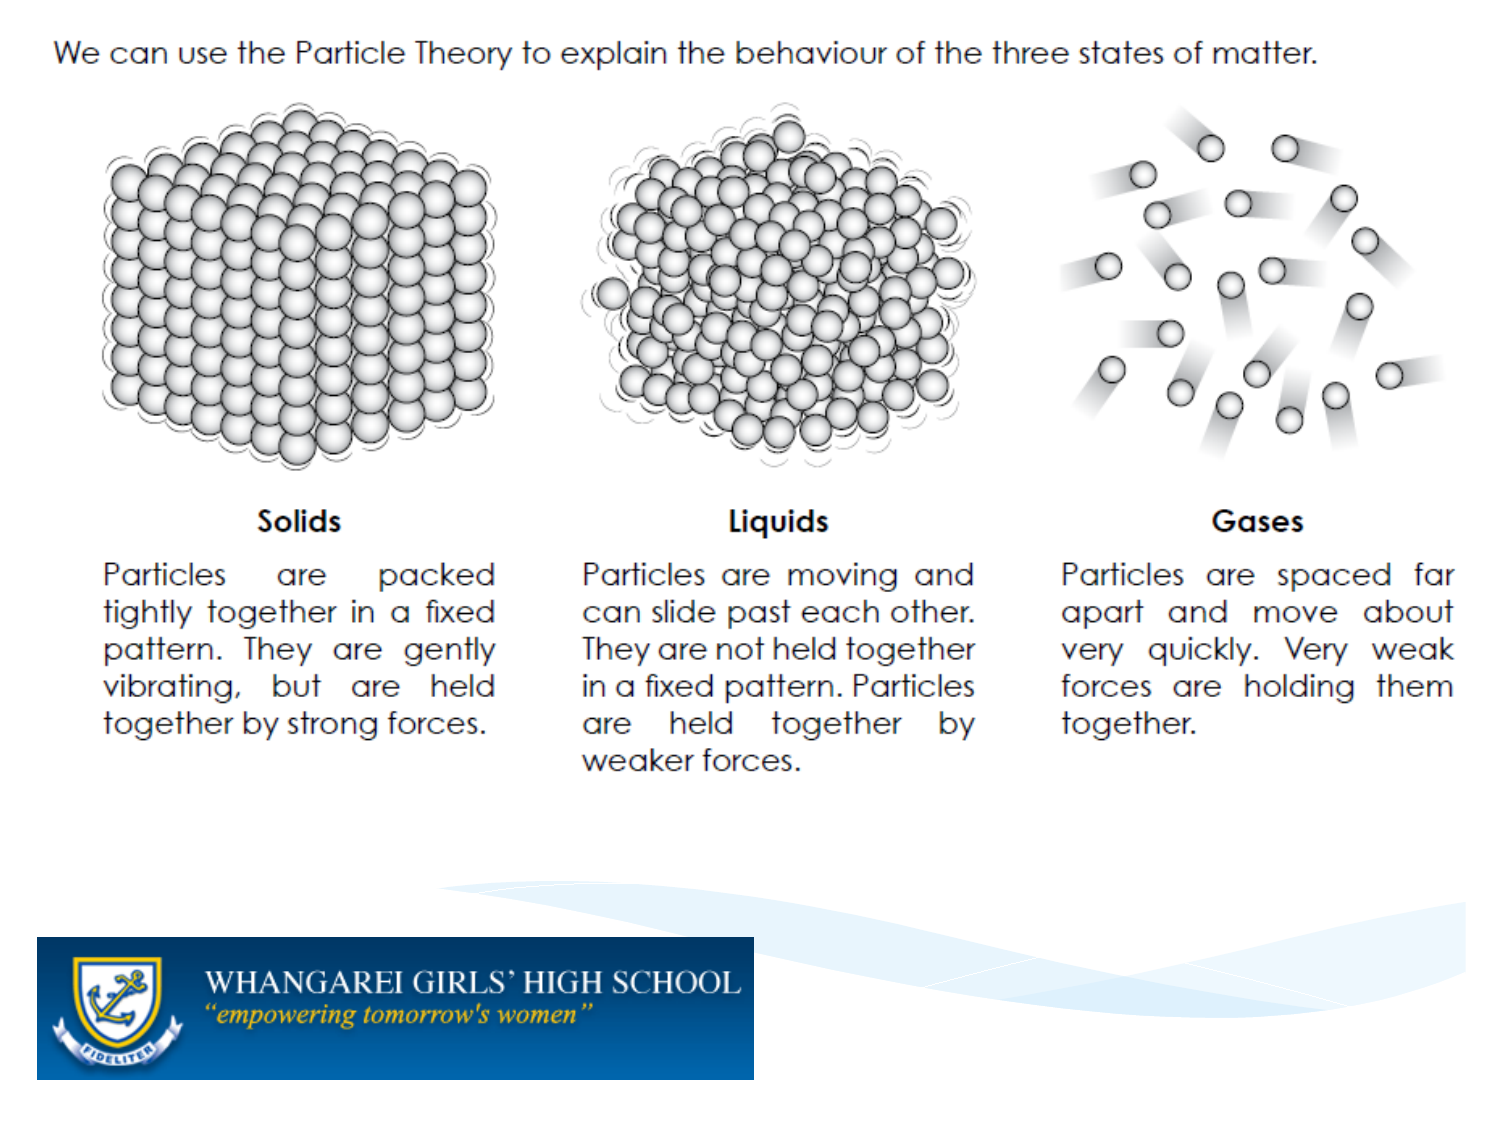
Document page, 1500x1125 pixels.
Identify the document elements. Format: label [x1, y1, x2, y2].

picture [12, 12, 1472, 801]
picture [37, 937, 754, 1080]
